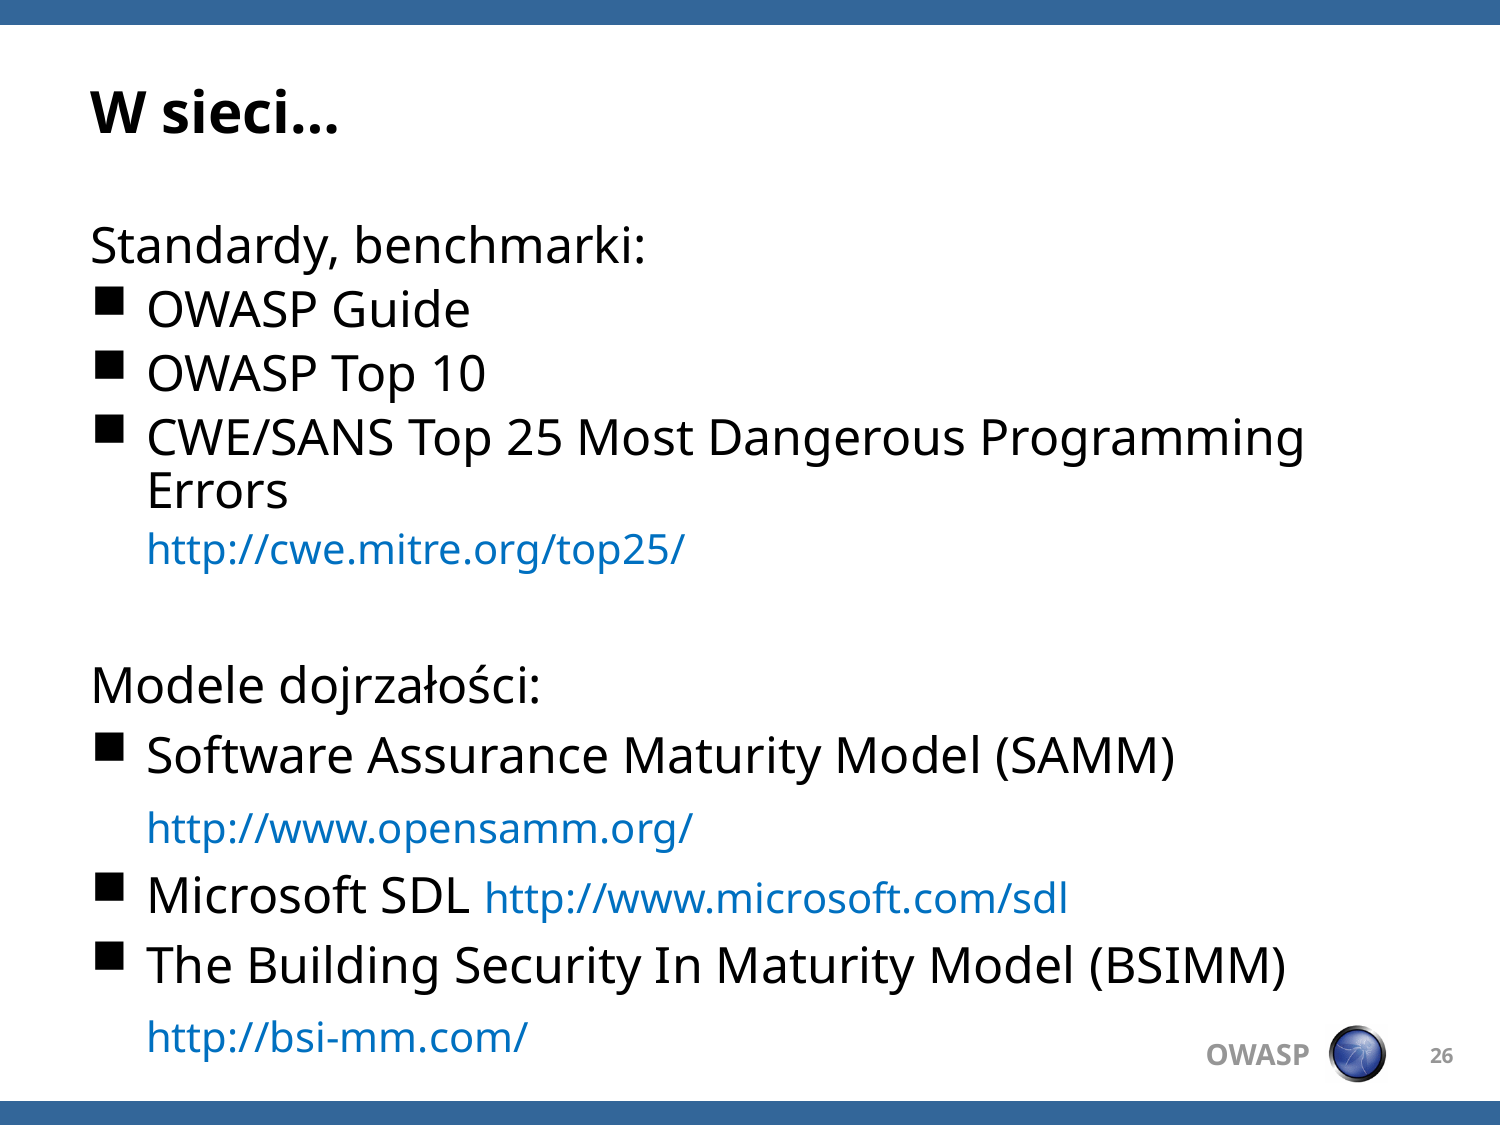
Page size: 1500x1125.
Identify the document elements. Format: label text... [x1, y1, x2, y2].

slide_number 26 [1408, 1034, 1476, 1073]
picture [1325, 1024, 1388, 1083]
title W sieci… [74, 44, 1426, 176]
list Standardy, benchmarki: OWASP Guide OWASP Top 10 CWE/SANS Top 25 Most Dangerous Programming Errors http://cwe.mitre.org/top25/ Modele dojrzałości: Software Assurance Maturity Model (SAMM) http://www.opensamm.org/ Microsoft SDL http://www.microsoft.com/sdl The Building Security In Maturity Model (BSIMM) http://bsi-mm.com/ [74, 212, 1426, 1006]
